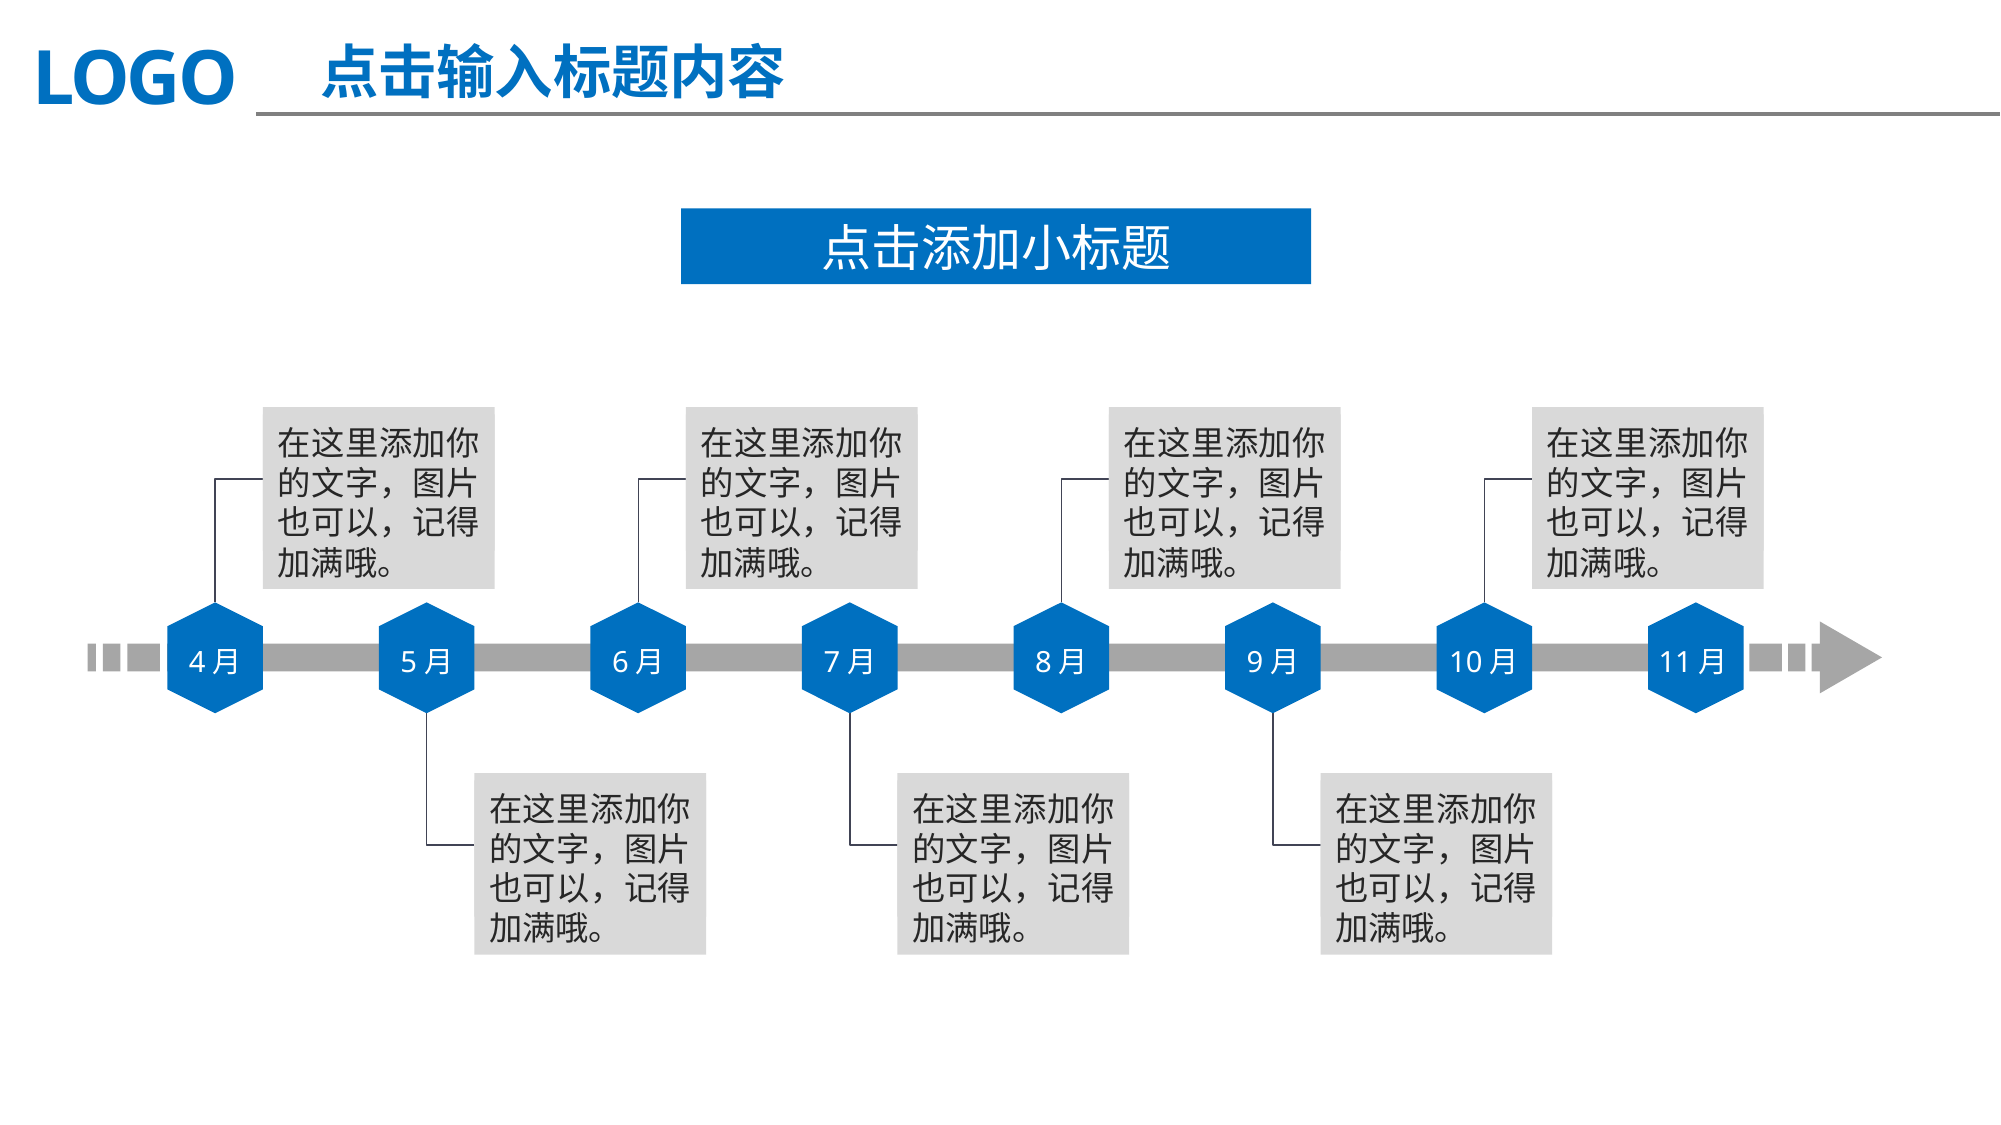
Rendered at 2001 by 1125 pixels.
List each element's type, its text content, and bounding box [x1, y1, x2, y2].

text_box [590, 602, 687, 714]
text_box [384, 754, 517, 804]
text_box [267, 621, 373, 694]
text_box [1754, 621, 1883, 694]
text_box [685, 406, 918, 592]
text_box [1115, 621, 1219, 694]
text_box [903, 621, 1008, 694]
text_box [1023, 516, 1103, 565]
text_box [801, 602, 898, 714]
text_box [167, 602, 264, 714]
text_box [1637, 602, 1750, 714]
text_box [1108, 406, 1341, 592]
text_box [378, 602, 475, 714]
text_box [1013, 602, 1110, 714]
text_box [807, 754, 940, 804]
text_box 点击添加小标题 [679, 206, 1313, 286]
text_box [600, 516, 680, 565]
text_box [474, 772, 707, 958]
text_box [897, 772, 1130, 958]
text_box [1424, 602, 1544, 714]
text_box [480, 621, 585, 694]
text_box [1531, 406, 1765, 592]
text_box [176, 516, 257, 565]
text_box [1224, 602, 1321, 714]
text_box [1230, 754, 1363, 804]
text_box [1446, 516, 1526, 565]
text_box 点击输入标题内容 [283, 28, 823, 113]
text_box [691, 621, 796, 694]
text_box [1320, 772, 1553, 958]
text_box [87, 621, 161, 694]
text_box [262, 406, 495, 592]
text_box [1548, 621, 1632, 694]
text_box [1325, 621, 1419, 694]
